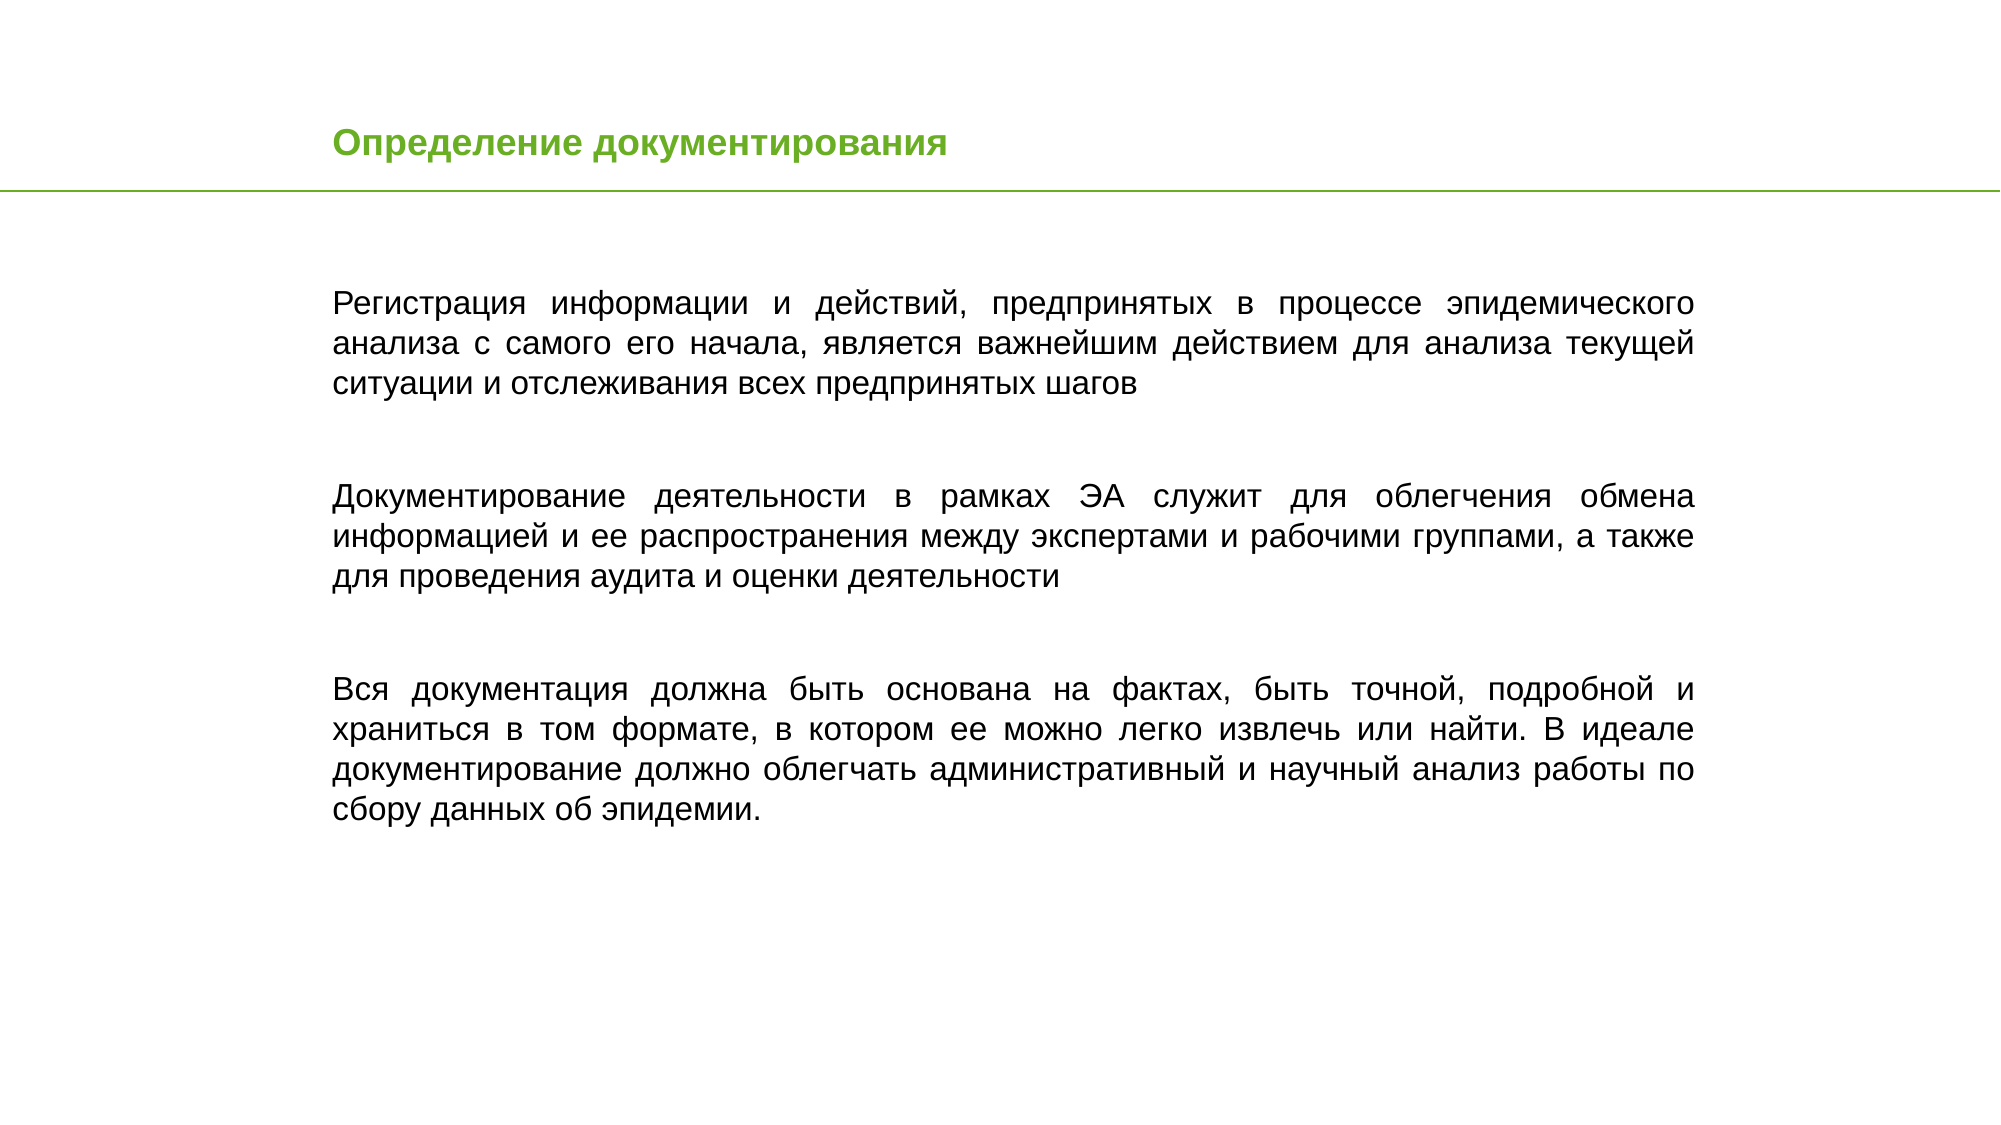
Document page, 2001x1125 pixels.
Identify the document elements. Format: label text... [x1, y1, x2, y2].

text_box Регистрация информации и действий, предпринятых в процессе эпидемического анализа с самого его начала, является важнейшим действием для анализа текущей ситуации и отслеживания всех предпринятых шагов Документирование деятельности в рамках ЭА служит для облегчения обмена информацией и ее распространения между экспертами и рабочими группами, а также для проведения аудита и оценки деятельности Вся документация должна быть основана на фактах, быть точной, подробной и храниться в том формате, в котором ее можно легко извлечь или найти. В идеале документирование должно облегчать административный и научный анализ работы по сбору данных об эпидемии. [317, 273, 1712, 1097]
text_box Определение документирования [317, 110, 1518, 170]
